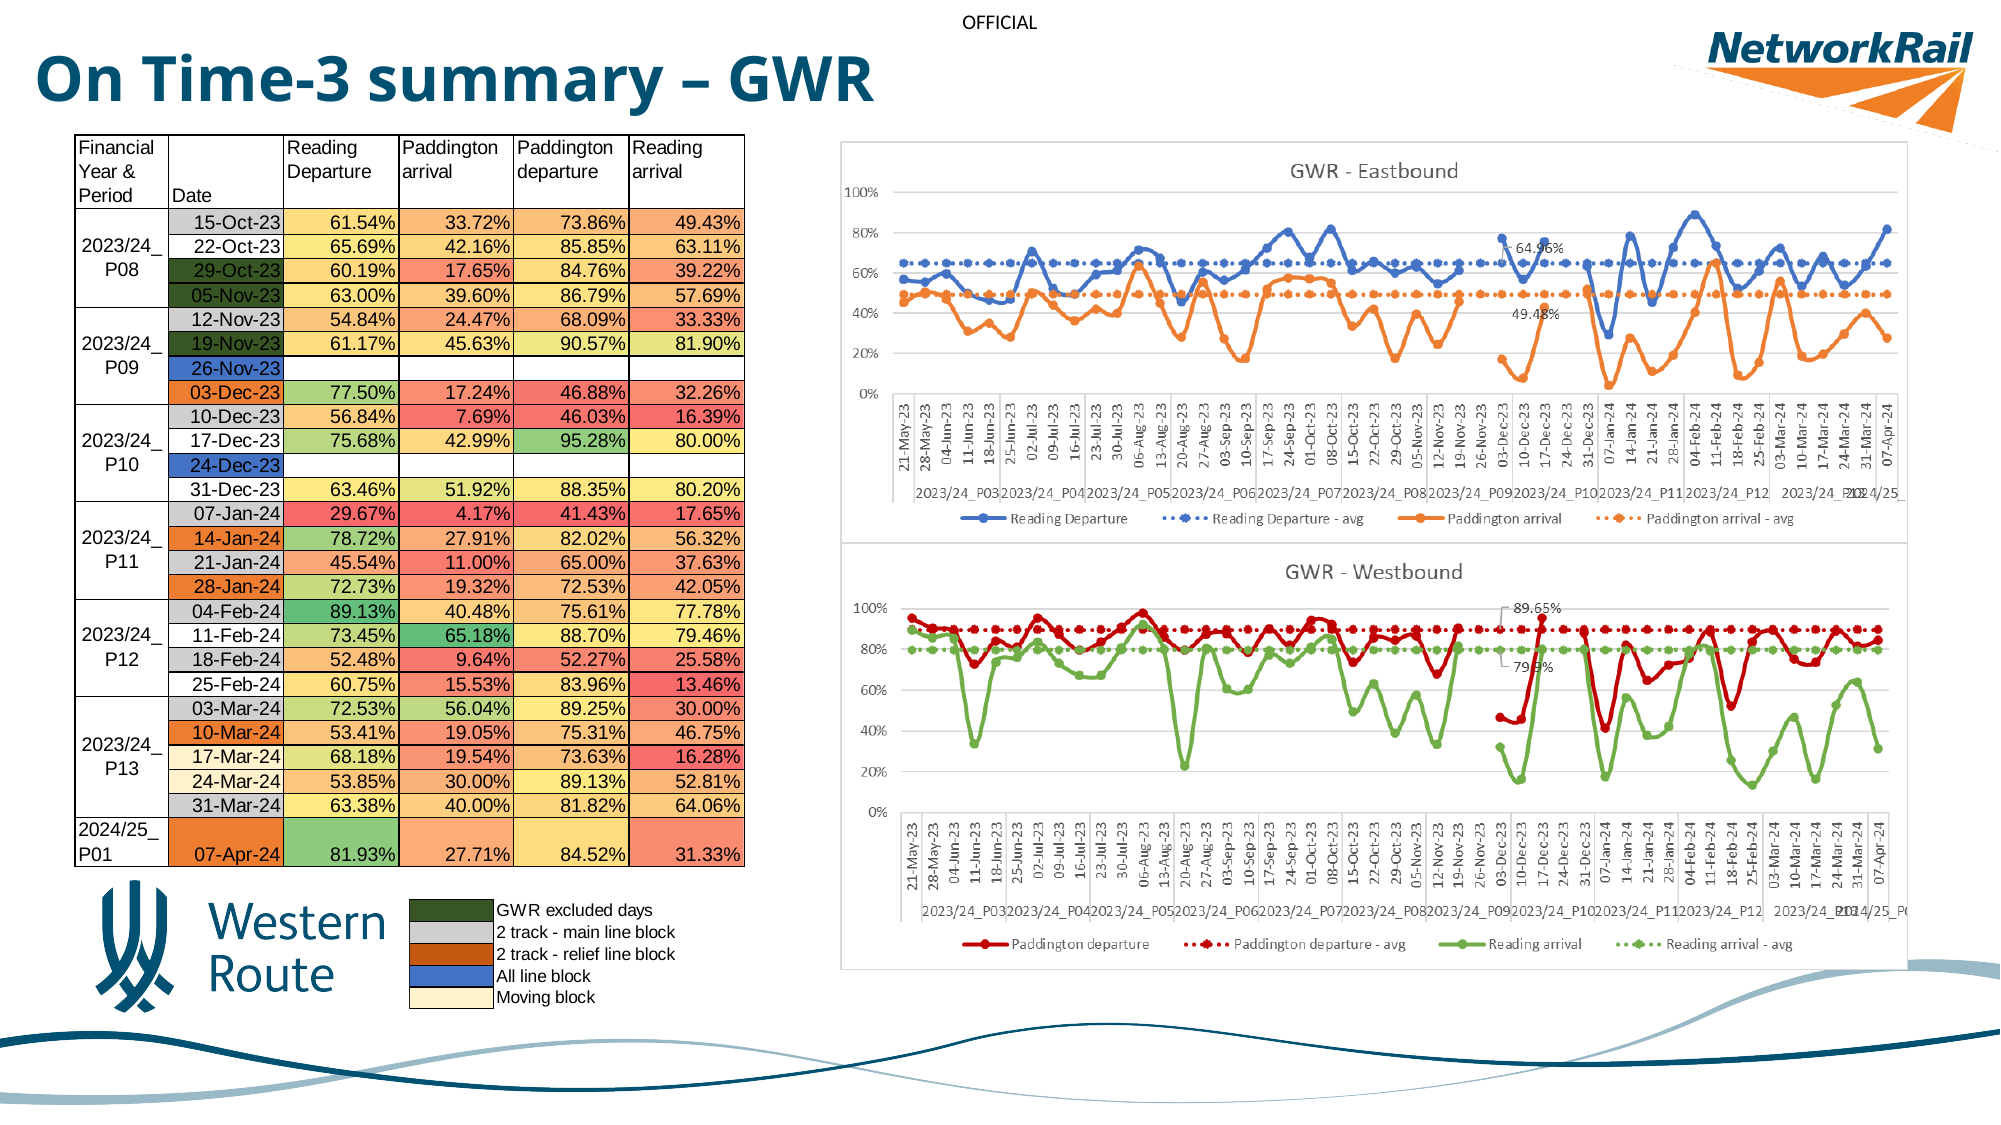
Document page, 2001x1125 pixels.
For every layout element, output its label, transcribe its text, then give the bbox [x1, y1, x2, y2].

picture [0, 1026, 2000, 1125]
title On Time-3 summary – GWR [34, 47, 1842, 152]
picture [74, 134, 745, 867]
picture [0, 2, 2000, 1087]
